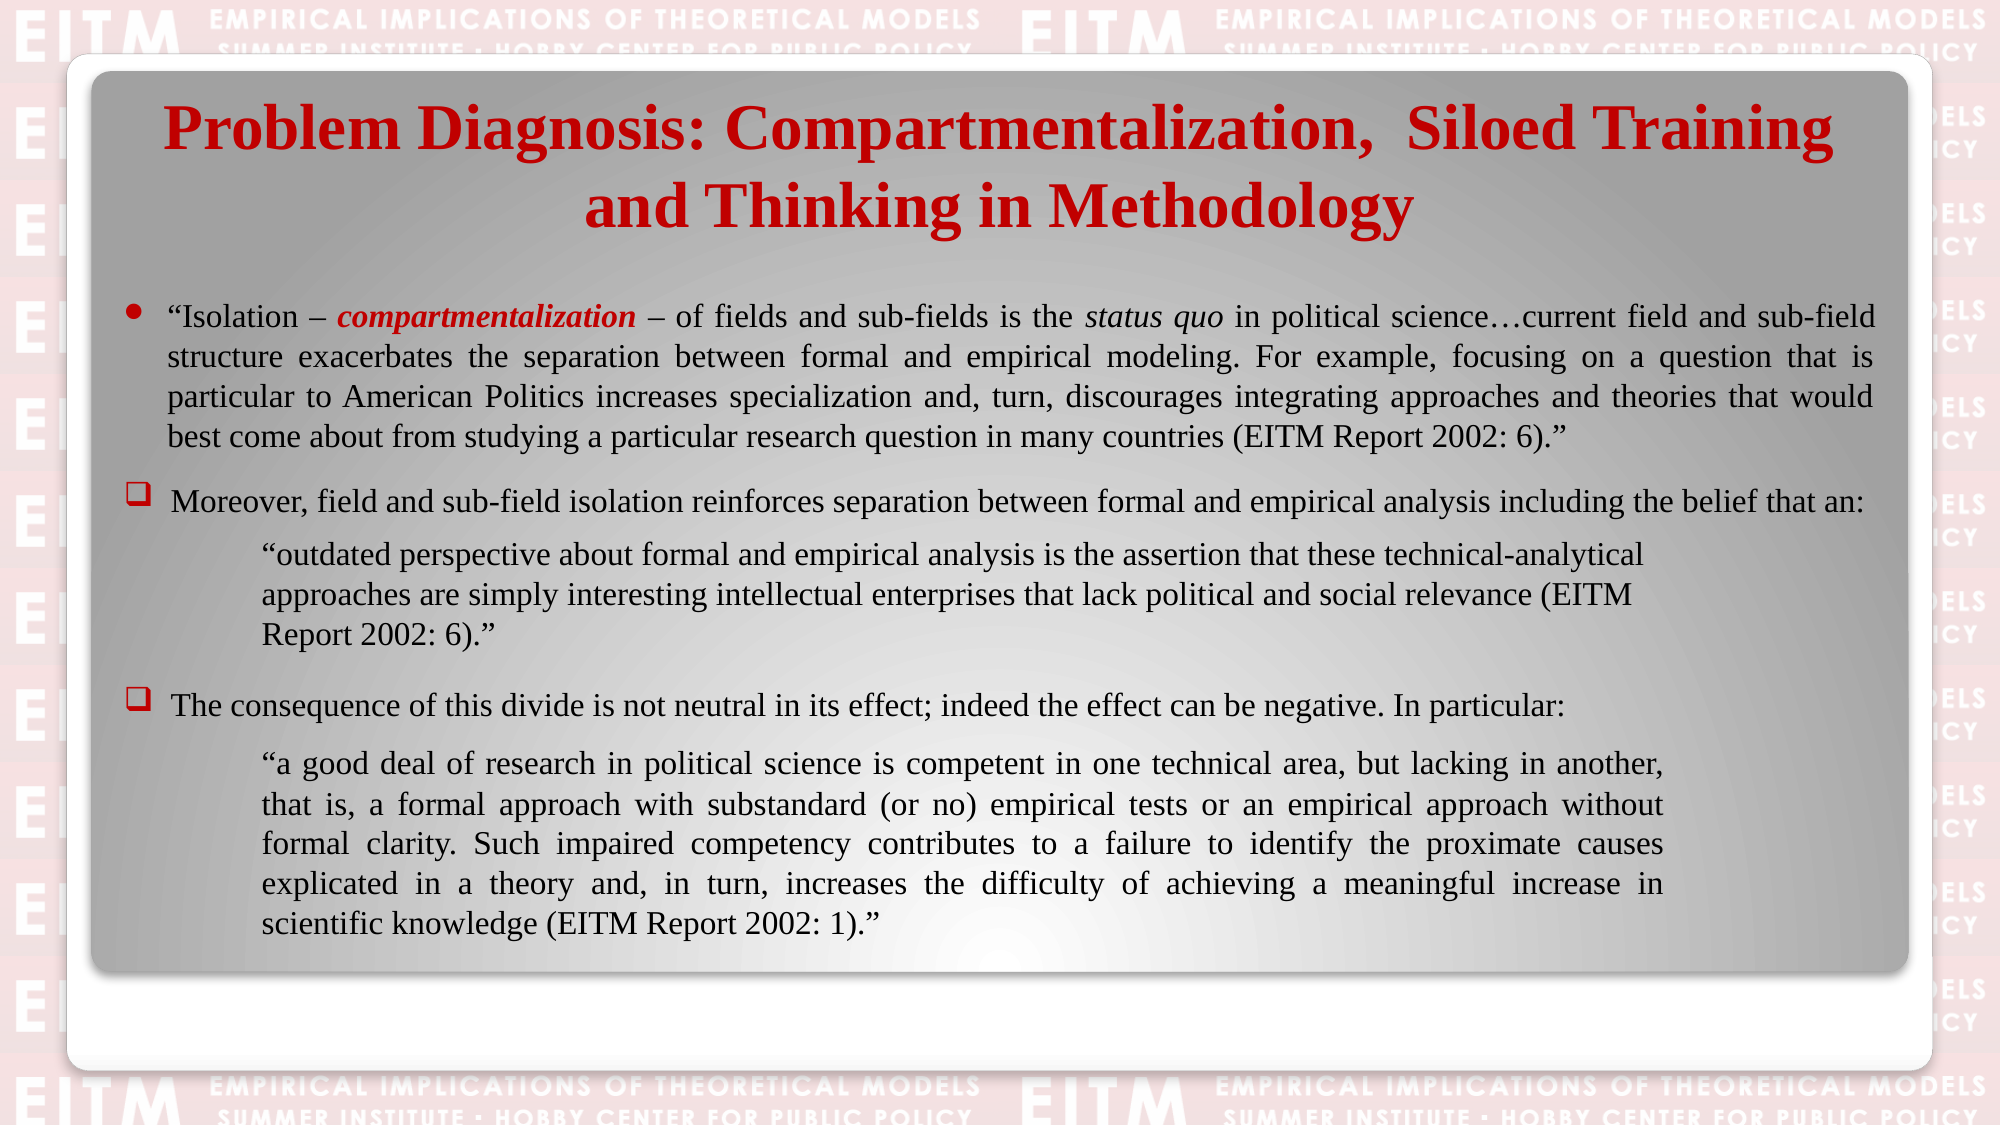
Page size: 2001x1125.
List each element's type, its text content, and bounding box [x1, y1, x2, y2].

list “Isolation – compartmentalization – of fields and sub-fields is the status quo in political science…current field and sub-field structure exacerbates the separation between formal and empirical modeling. For example, focusing on a question that is particular to American Politics increases specialization and, turn, discourages integrating approaches and theories that would best come about from studying a particular research question in many countries (EITM Report 2002: 6).” Moreover, field and sub-field isolation reinforces separation between formal and empirical analysis including the belief that an: The consequence of this divide is not neutral in its effect; indeed the effect can be negative. In particular: [93, 279, 1893, 1021]
title Problem Diagnosis: Compartmentalization, Siloed Training and Thinking in Methodology [105, 75, 1896, 248]
text_box “outdated perspective about formal and empirical analysis is the assertion that these technical-analytical approaches are simply interesting intellectual enterprises that lack political and social relevance (EITM Report 2002: 6).” [246, 524, 1682, 660]
text_box “a good deal of research in political science is competent in one technical area, but lacking in another, that is, a formal approach with substandard (or no) empirical tests or an empirical approach without formal clarity. Such impaired competency contributes to a failure to identify the proximate causes explicated in a theory and, in turn, increases the difficulty of achieving a meaningful increase in scientific knowledge (EITM Report 2002: 1).” [246, 734, 1682, 949]
